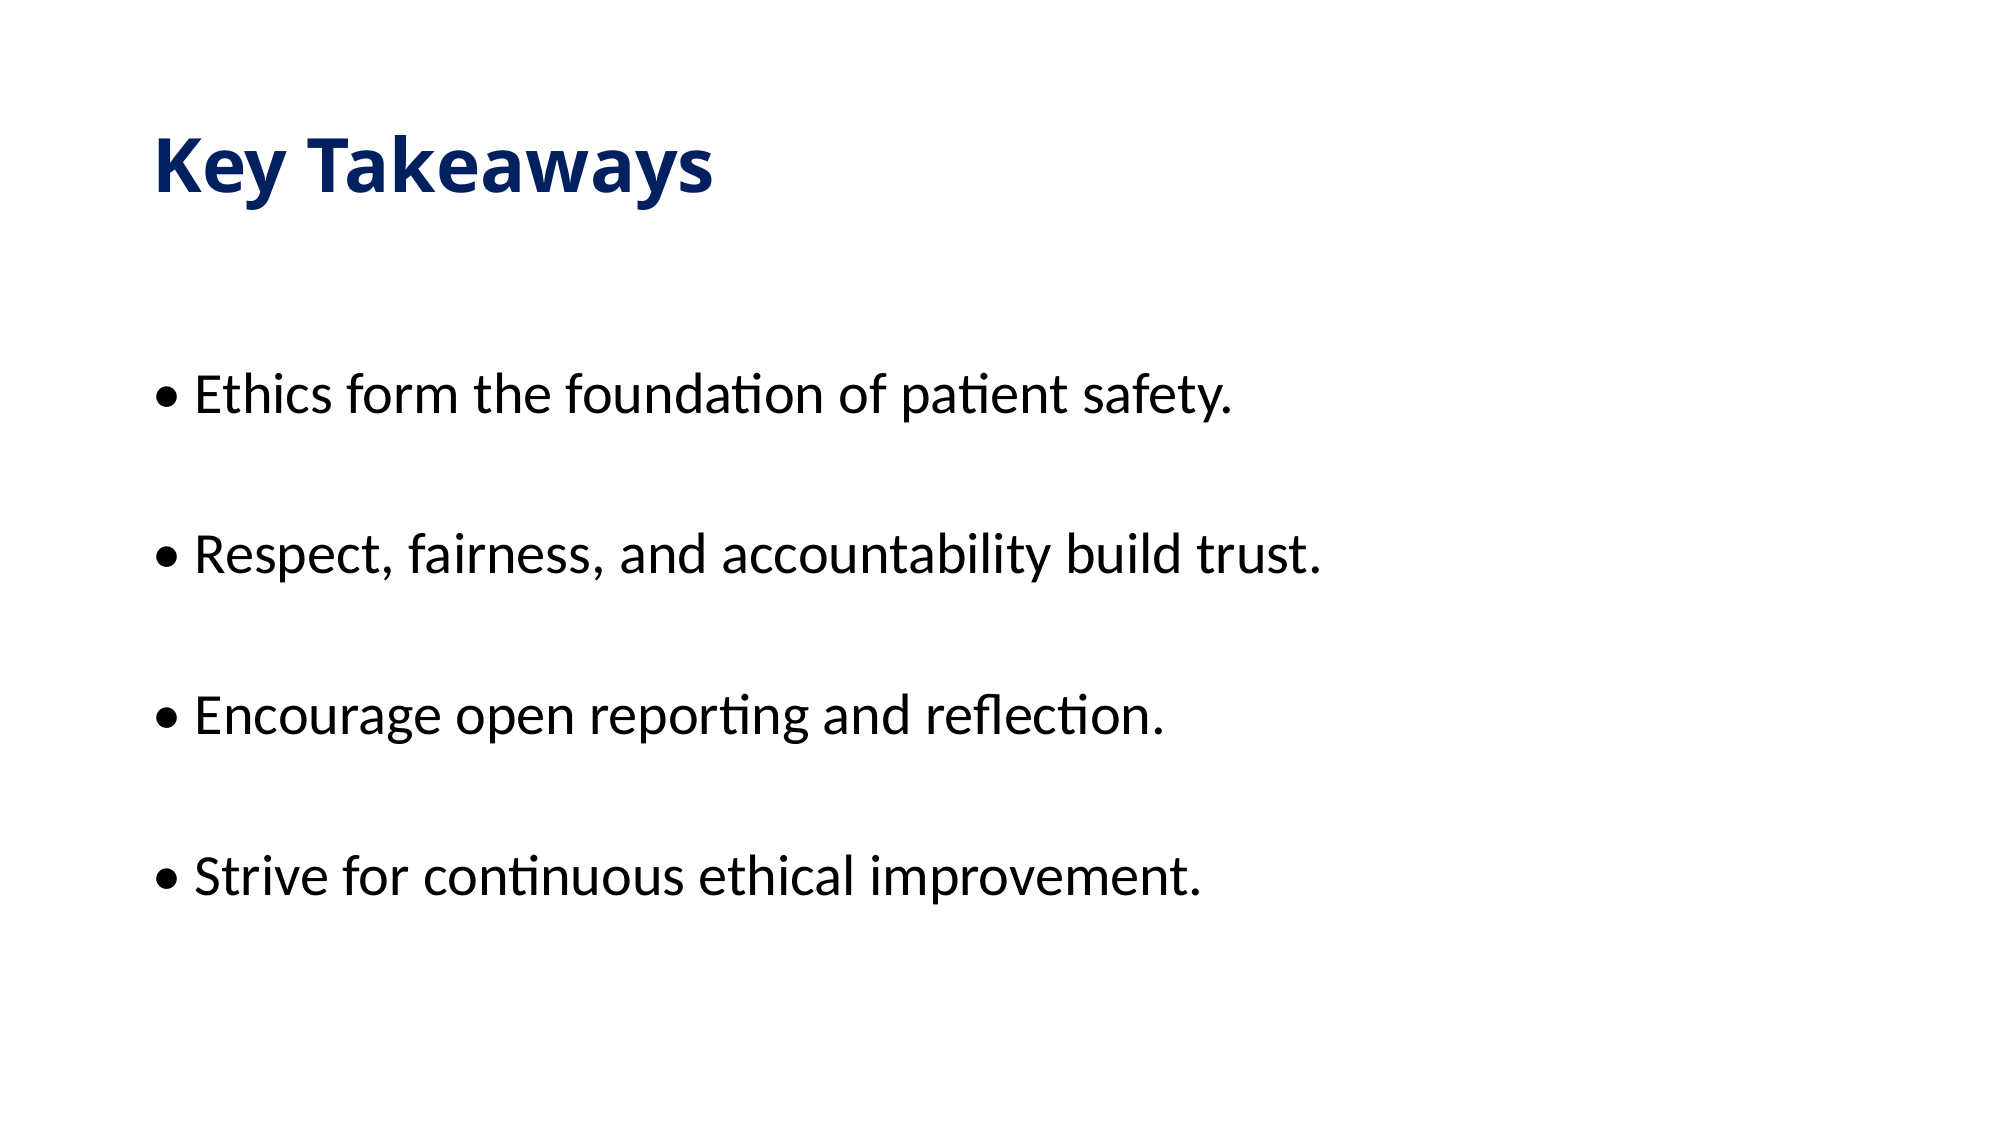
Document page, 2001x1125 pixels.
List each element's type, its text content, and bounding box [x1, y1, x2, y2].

title Key Takeaways [137, 59, 1863, 277]
list • Ethics form the foundation of patient safety. • Respect, fairness, and accountability build trust. • Encourage open reporting and reflection. • Strive for continuous ethical improvement. [137, 277, 1863, 992]
